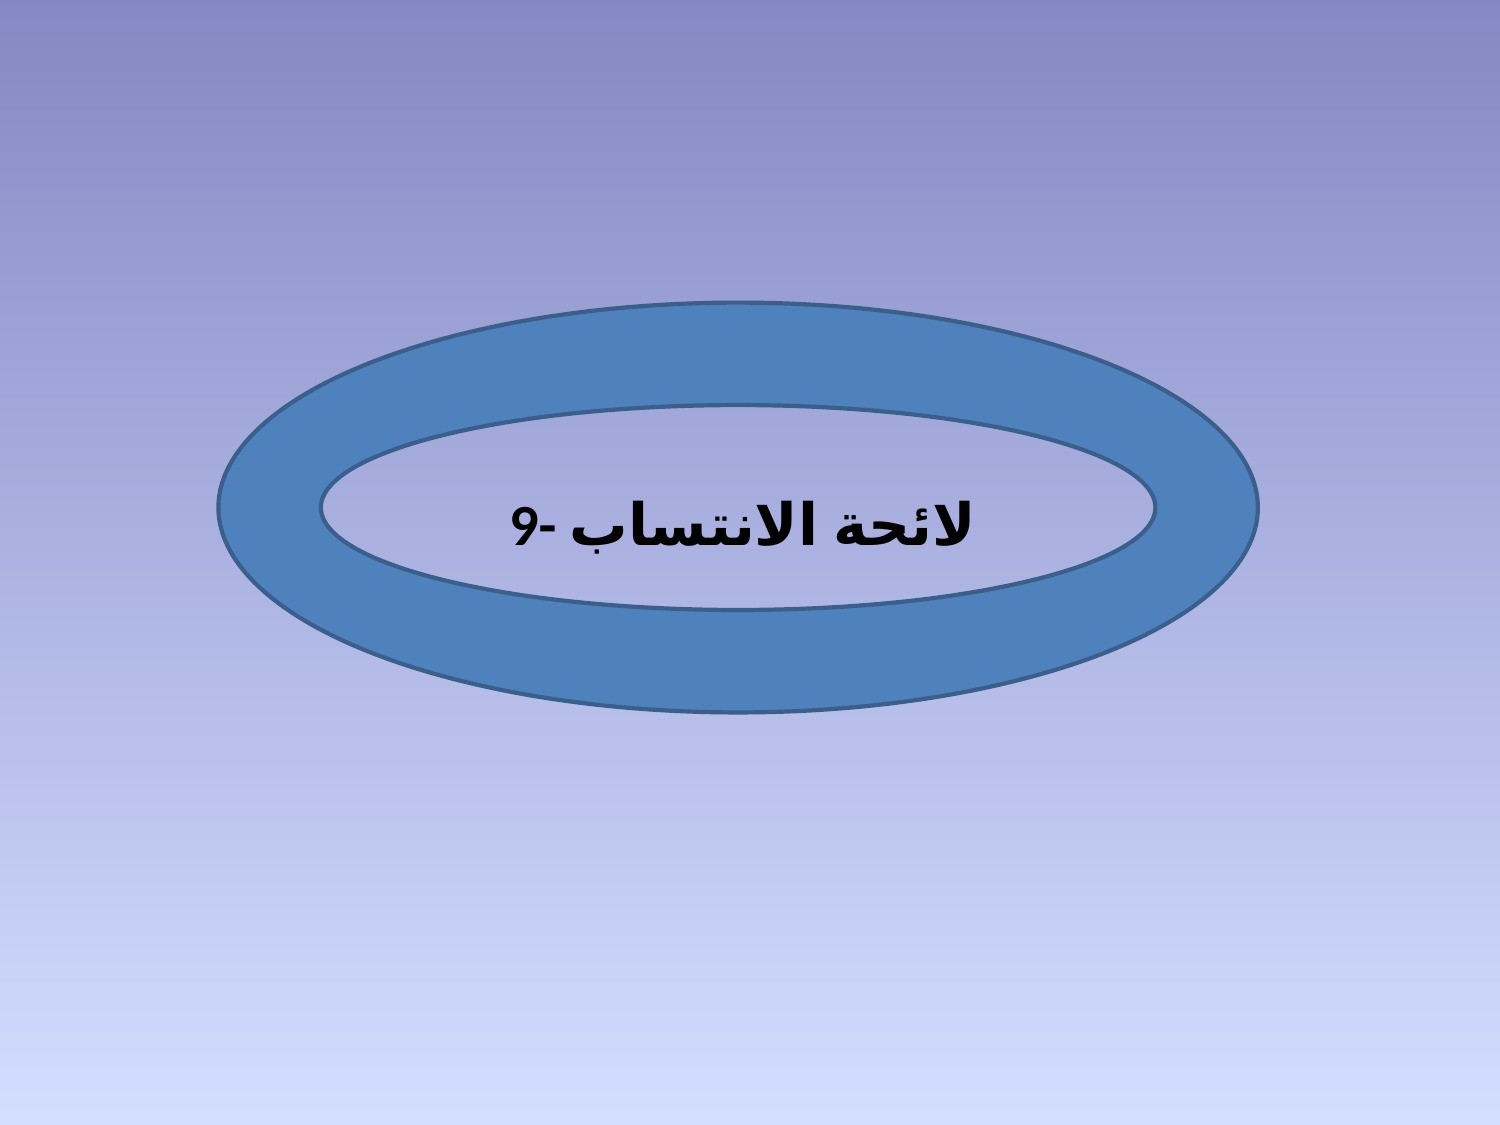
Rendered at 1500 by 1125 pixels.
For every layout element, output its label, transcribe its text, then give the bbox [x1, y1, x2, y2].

text_box [216, 300, 1260, 715]
text_box 9- لائحة الانتساب [407, 479, 1093, 565]
